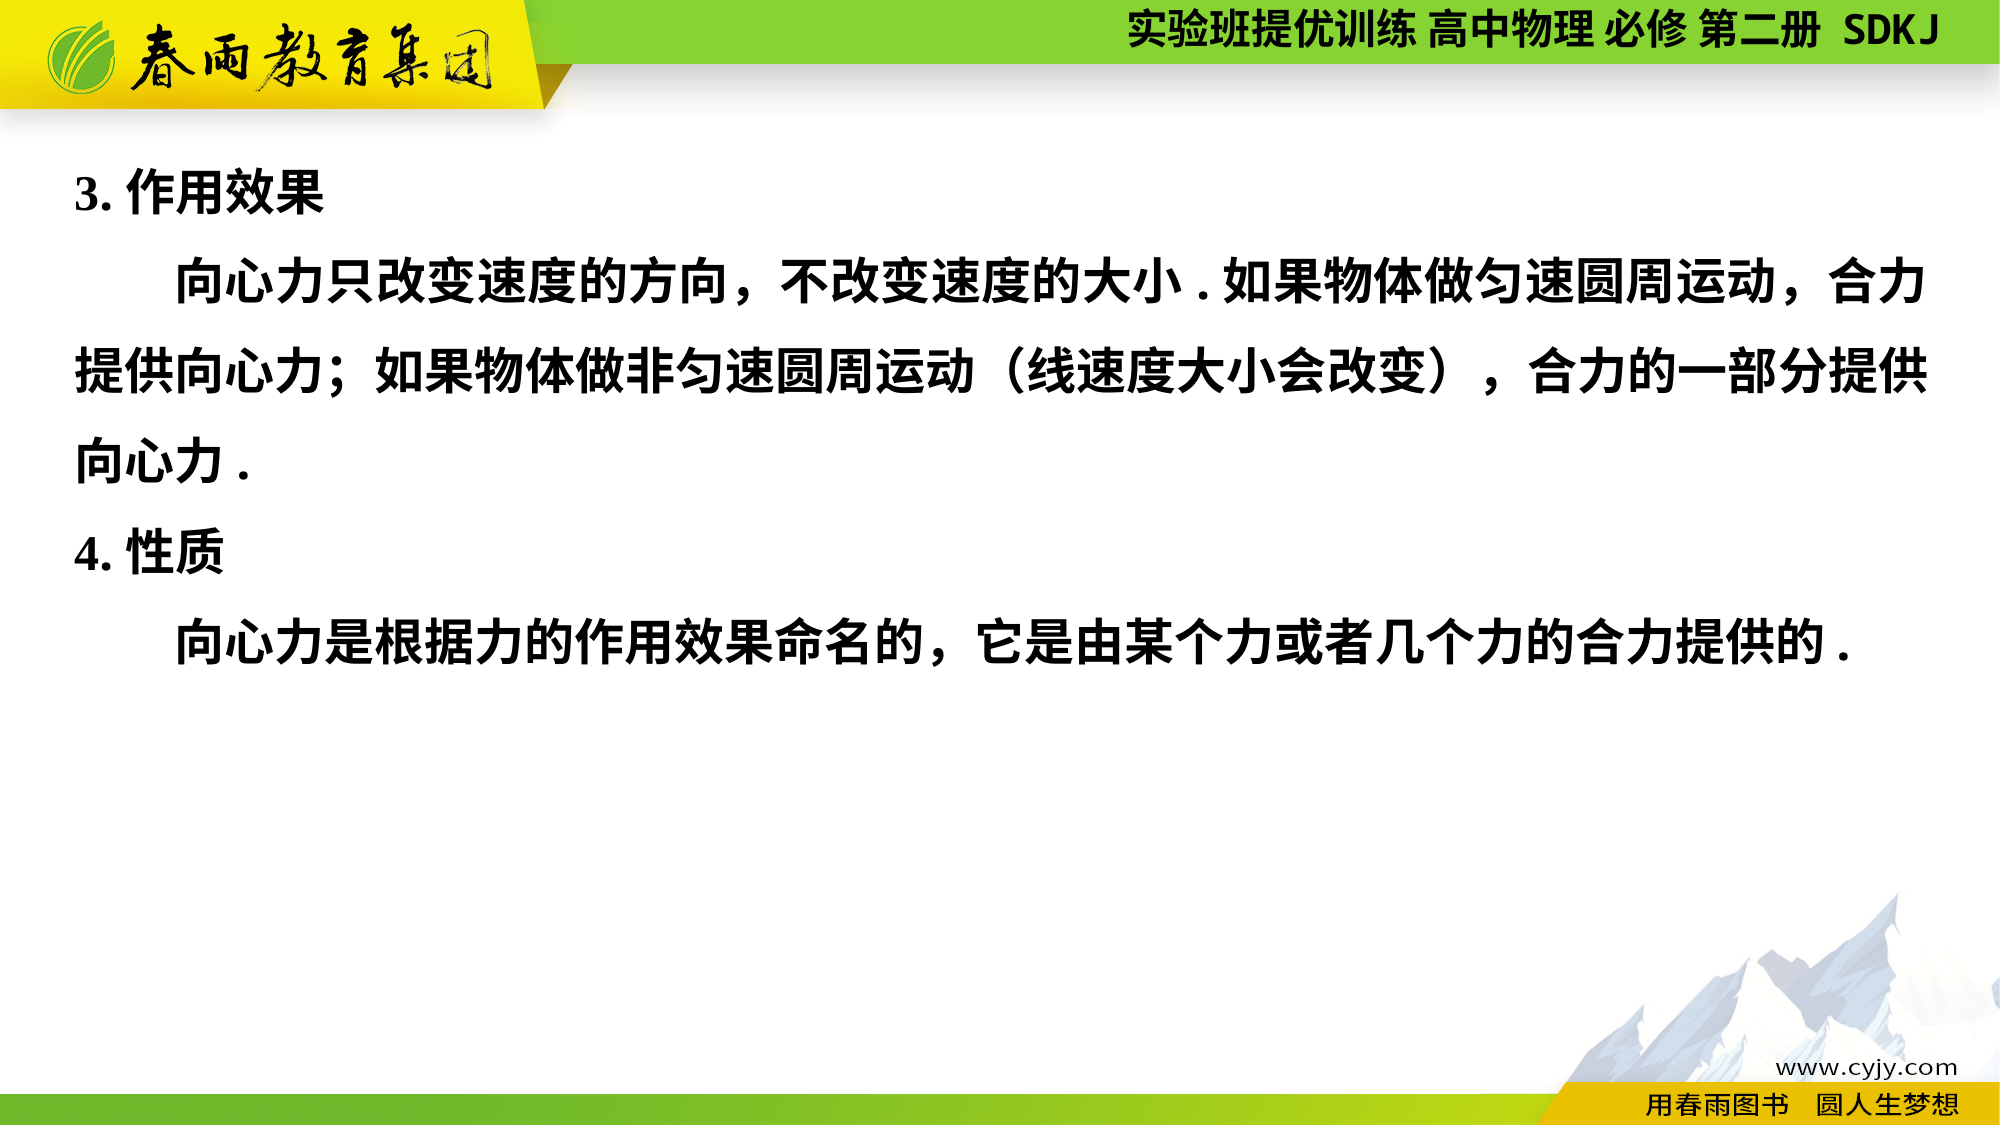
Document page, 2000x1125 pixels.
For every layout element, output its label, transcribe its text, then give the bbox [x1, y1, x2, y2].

picture [0, 0, 2000, 1125]
list 3.作用效果 向心力只改变速度的方向，不改变速度的大小.如果物体做匀速圆周运动，合力提供向心力；如果物体做非匀速圆周运动（线速度大小会改变），合力的一部分提供向心力. 4.性质 向心力是根据力的作用效果命名的，它是由某个力或者几个力的合力提供的. [59, 122, 1944, 683]
